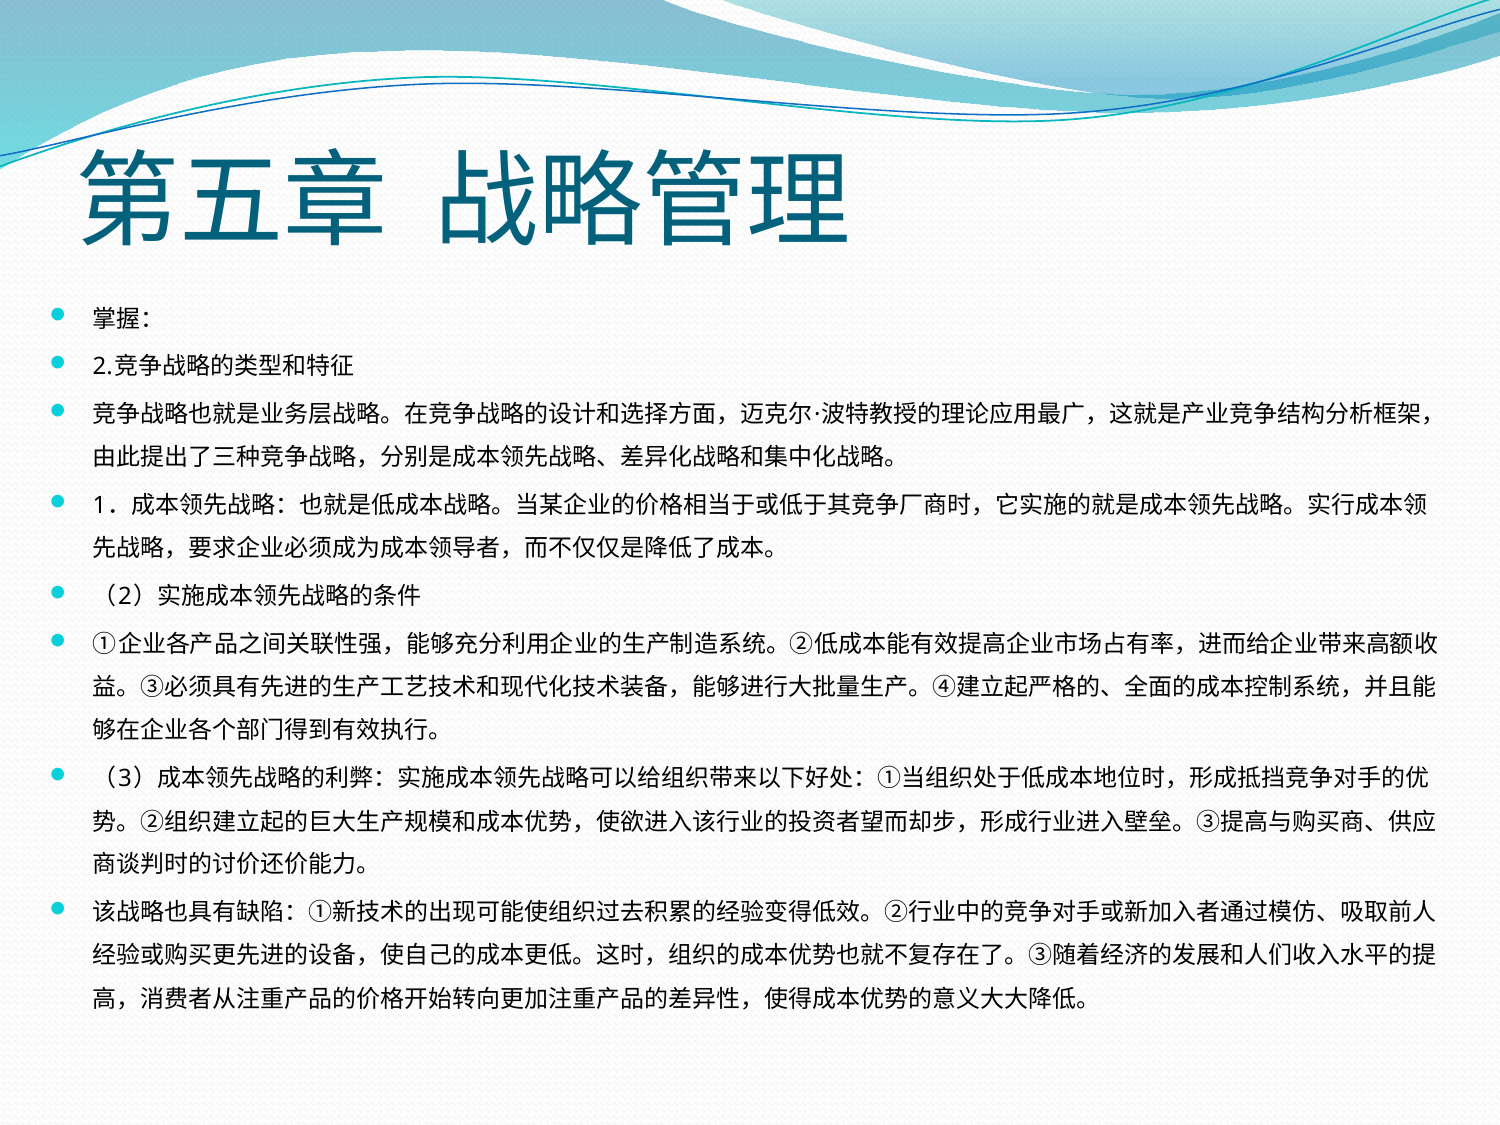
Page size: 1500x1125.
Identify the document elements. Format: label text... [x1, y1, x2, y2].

title 第五章 战略管理 [75, 70, 1425, 258]
list 掌握： 2.竞争战略的类型和特征 竞争战略也就是业务层战略。在竞争战略的设计和选择方面，迈克尔·波特教授的理论应用最广，这就是产业竞争结构分析框架，由此提出了三种竞争战略，分别是成本领先战略、差异化战略和集中化战略。 1．成本领先战略：也就是低成本战略。当某企业的价格相当于或低于其竞争厂商时，它实施的就是成本领先战略。实行成本领先战略，要求企业必须成为成本领导者，而不仅仅是降低了成本。 （2）实施成本领先战略的条件 ①企业各产品之间关联性强，能够充分利用企业的生产制造系统。②低成本能有效提高企业市场占有率，进而给企业带来高额收益。③必须具有先进的生产工艺技术和现代化技术装备，能够进行大批量生产。④建立起严格的、全面的成本控制系统，并且能够在企业各个部门得到有效执行。 （3）成本领先战略的利弊：实施成本领先战略可以给组织带来以下好处：①当组织处于低成本地位时，形成抵挡竞争对手的优势。②组织建立起的巨大生产规模和成本优势，使欲进入该行业的投资者望而却步，形成行业进入壁垒。③提高与购买商、供应商谈判时的讨价还价能力。 该战略也具有缺陷：①新技术的出现可能使组织过去积累的经验变得低效。②行业中的竞争对手或新加入者通过模仿、吸取前人经验或购买更先进的设备，使自己的成本更低。这时，组织的成本优势也就不复存在了。③随着经济的发展和人们收入水平的提高，消费者从注重产品的价格开始转向更加注重产品的差异性，使得成本优势的意义大大降低。 [34, 281, 1454, 1038]
